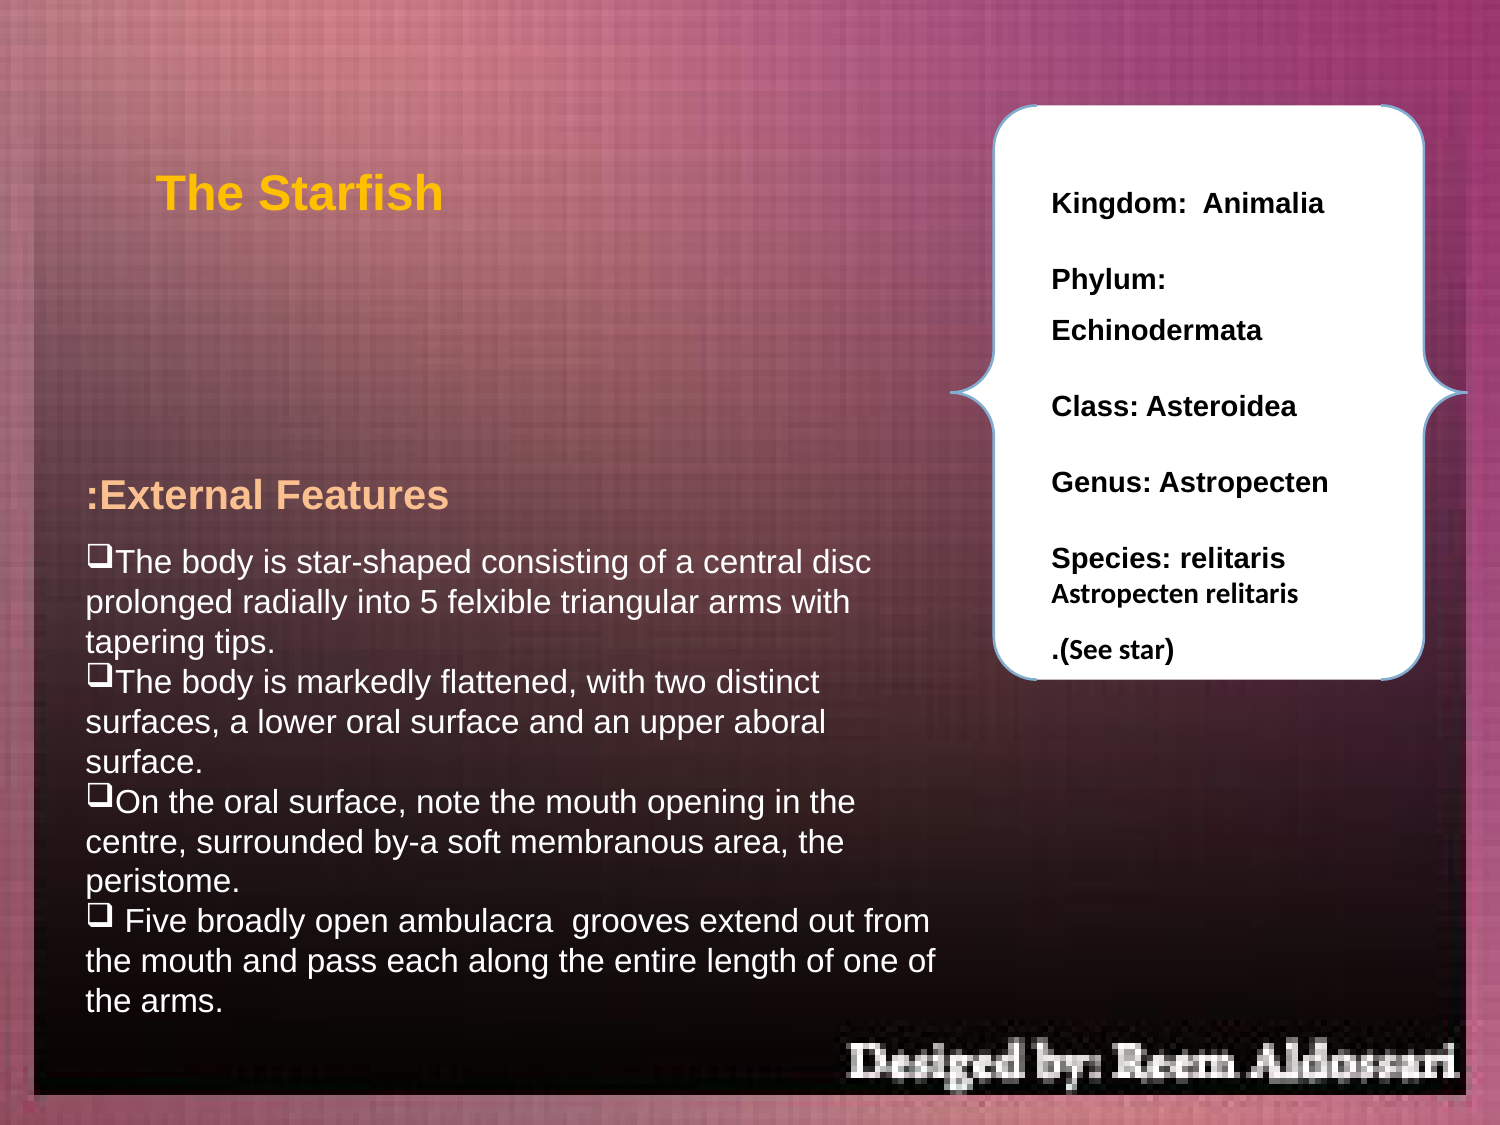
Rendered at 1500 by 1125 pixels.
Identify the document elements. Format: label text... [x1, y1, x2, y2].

text_box External Features: The body is star-shaped consisting of a central disc prolonged radially into 5 felxible triangular arms with tapering tips. The body is markedly flattened, with two distinct surfaces, a lower oral surface and an upper aboral surface. On the oral surface, note the mouth opening in the centre, surrounded by-a soft membranous area, the peristome. Five broadly open ambulacra grooves extend out from the mouth and pass each along the entire length of one of the arms. [70, 460, 961, 1027]
text_box Kingdom: Animalia Phylum: Echinodermata Class: Asteroidea Genus: Astropecten Species: relitaris Astropecten relitaris (See star). [950, 105, 1467, 680]
text_box The Starfish [140, 152, 551, 228]
picture [0, 0, 1500, 1125]
